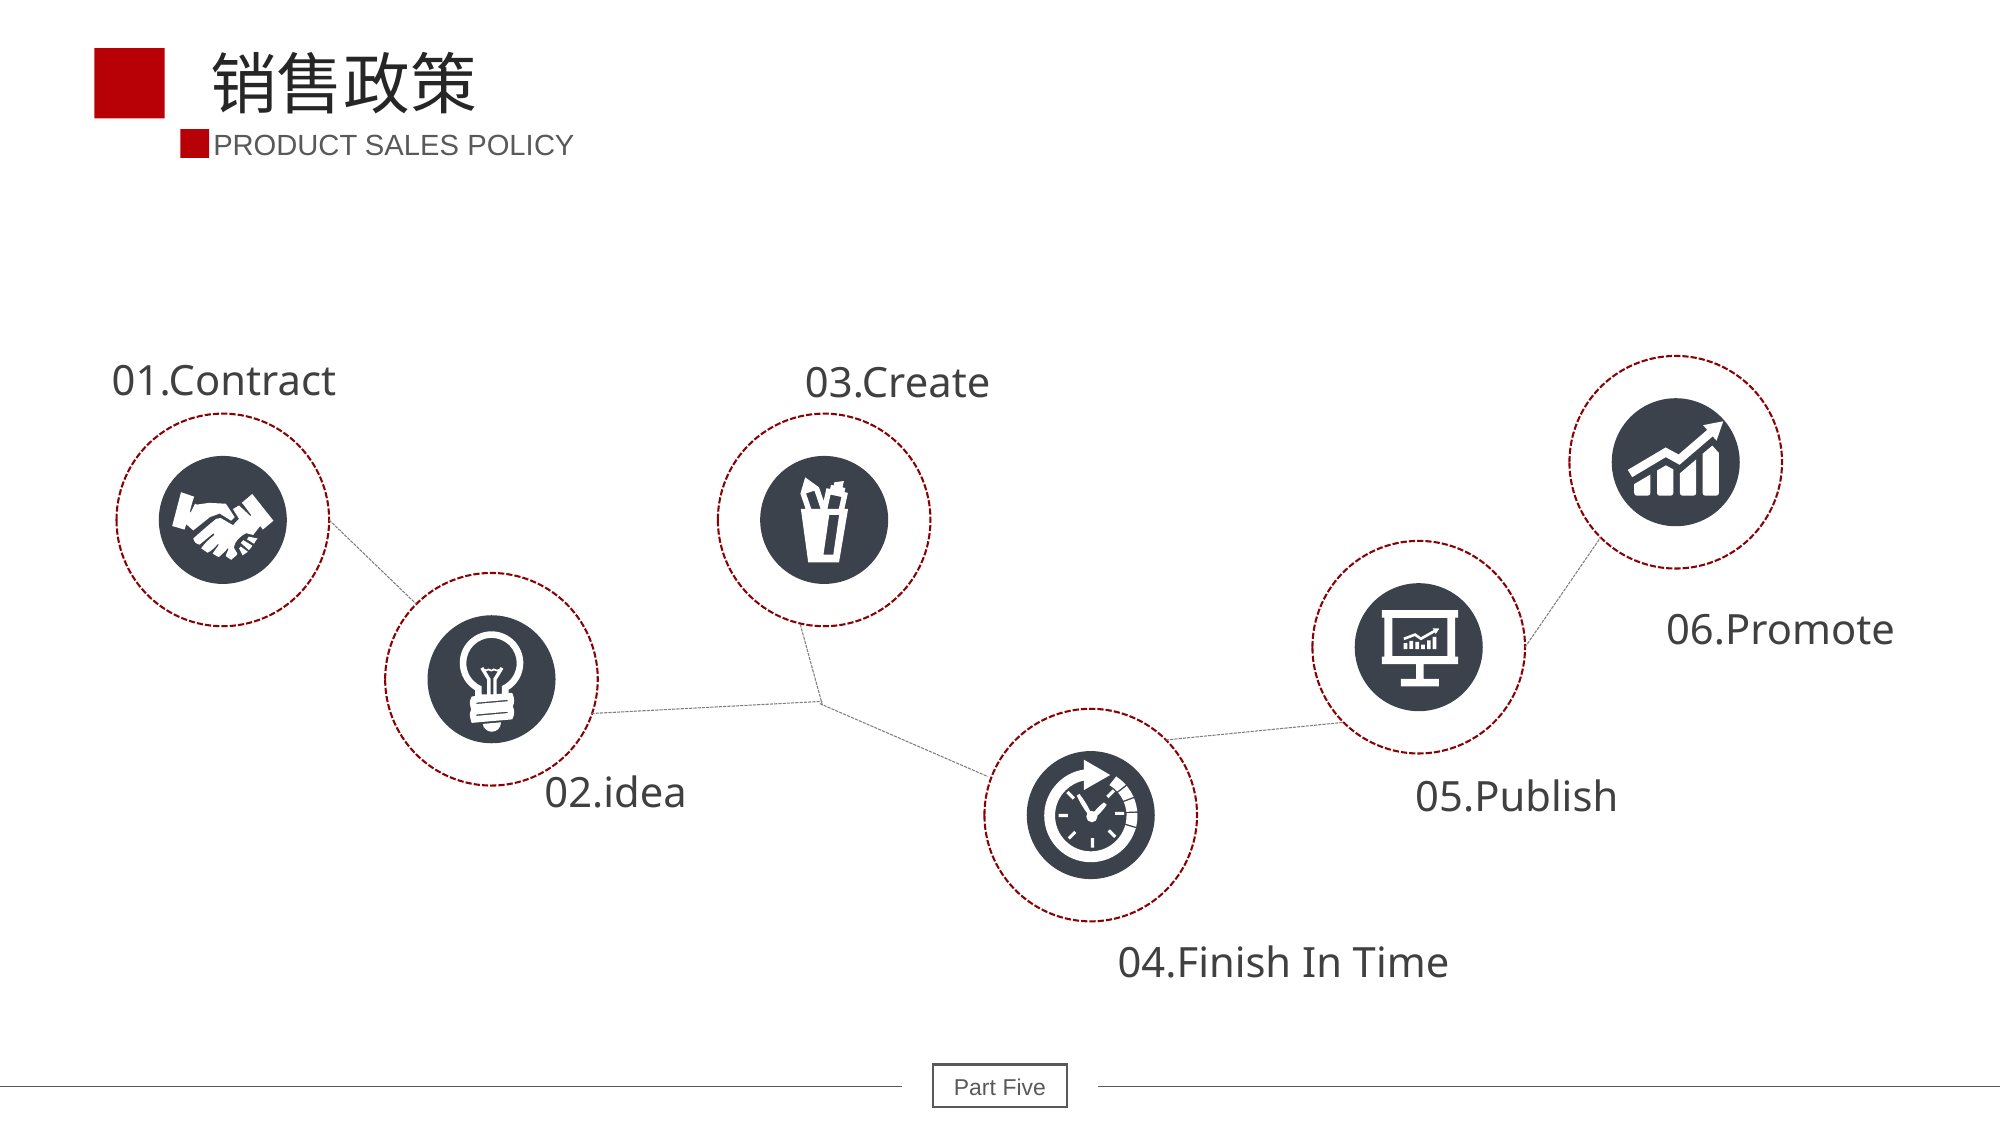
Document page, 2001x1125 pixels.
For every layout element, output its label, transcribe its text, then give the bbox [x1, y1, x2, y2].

text_box [93, 47, 166, 119]
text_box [717, 413, 931, 627]
text_box 05.Publish [1399, 764, 1700, 825]
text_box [385, 572, 598, 786]
text_box 销售政策 [195, 34, 647, 129]
text_box 03.Create [789, 354, 1069, 406]
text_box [1569, 355, 1783, 569]
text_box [1525, 537, 1601, 648]
text_box 04.Finish In Time [1102, 932, 1506, 989]
text_box [179, 128, 198, 159]
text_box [984, 708, 1198, 922]
text_box 01.Contract [96, 348, 427, 409]
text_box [329, 519, 417, 605]
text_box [0, 1064, 2000, 1108]
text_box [1165, 722, 1344, 740]
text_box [819, 703, 988, 777]
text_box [1312, 540, 1526, 754]
text_box PRODUCT SALES POLICY [198, 118, 590, 169]
text_box 02.idea [529, 764, 743, 818]
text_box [116, 413, 330, 627]
text_box 06.Promote [1650, 598, 1982, 657]
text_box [591, 701, 819, 714]
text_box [800, 624, 823, 706]
